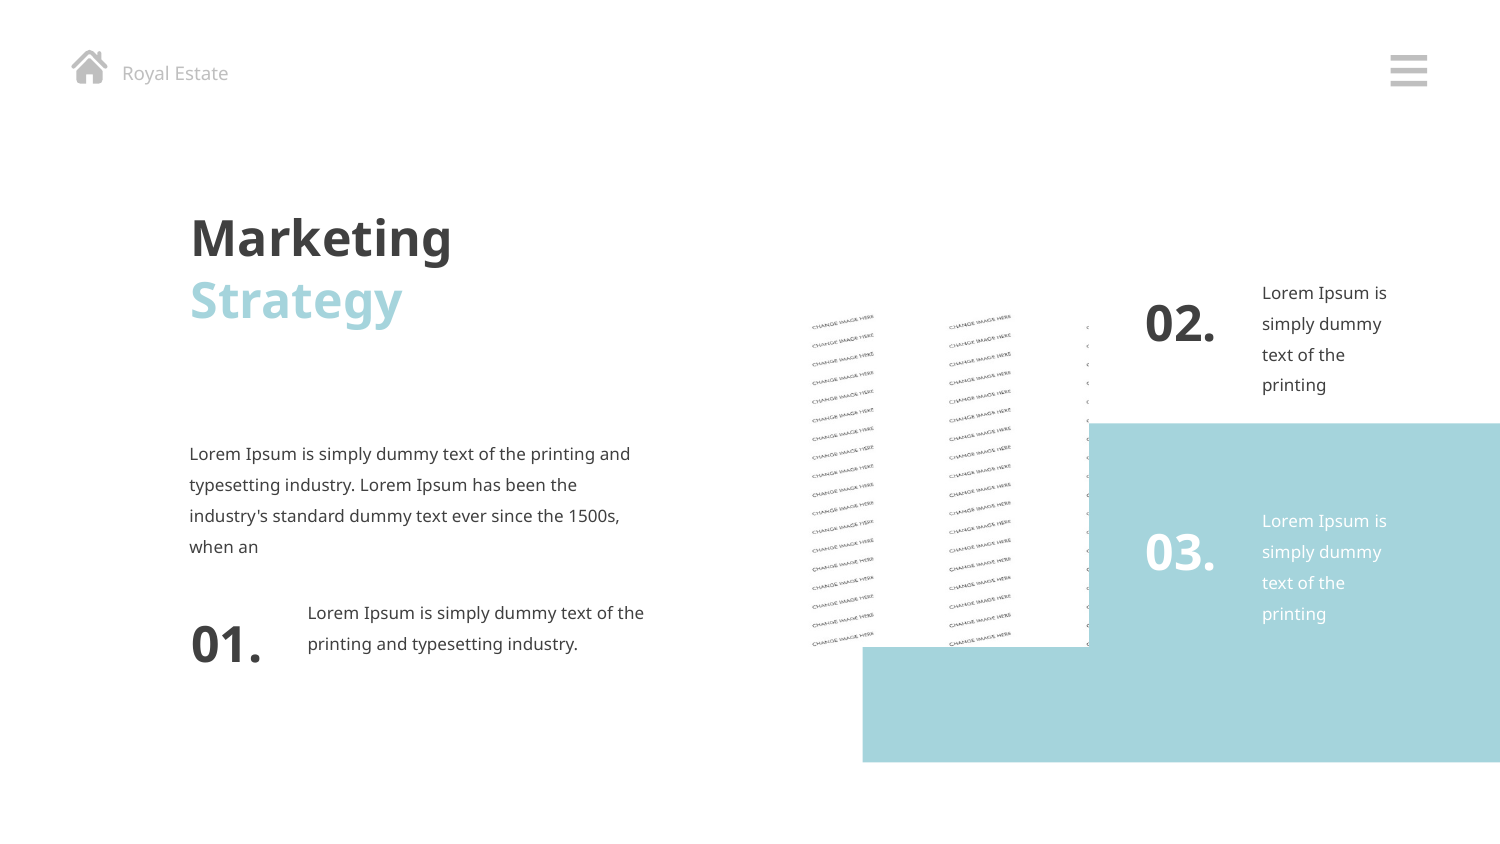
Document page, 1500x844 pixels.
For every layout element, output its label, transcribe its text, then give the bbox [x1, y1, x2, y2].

text_box Lorem Ipsum is simply dummy text of the printing [1247, 264, 1427, 403]
text_box 02. [1130, 254, 1252, 360]
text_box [1390, 55, 1428, 87]
text_box Lorem Ipsum is simply dummy text of the printing [1247, 492, 1427, 631]
text_box 01. [176, 574, 297, 680]
text_box Marketing Strategy [176, 196, 518, 337]
picture [749, 309, 1090, 647]
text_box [71, 49, 262, 92]
text_box 03. [1130, 482, 1252, 588]
text_box Lorem Ipsum is simply dummy text of the printing and typesetting industry. Lorem Ipsum has been the industry's standard dummy text ever since the 1500s, when an [174, 425, 661, 564]
text_box Lorem Ipsum is simply dummy text of the printing and typesetting industry. [292, 584, 661, 662]
